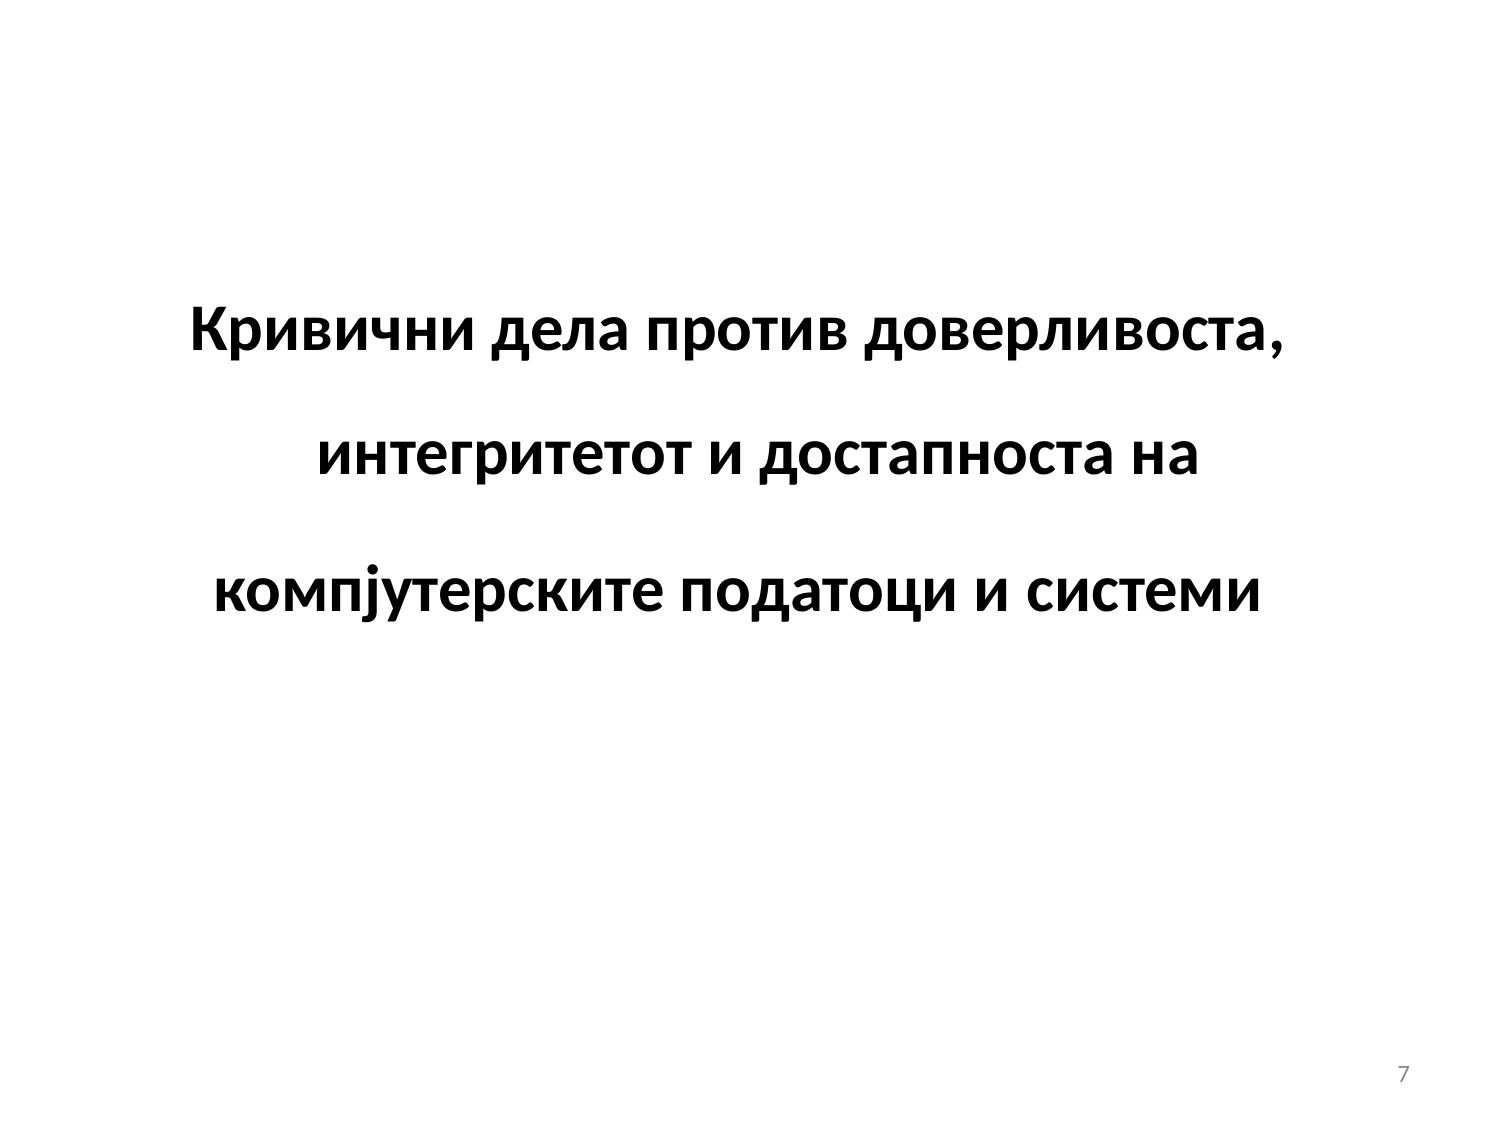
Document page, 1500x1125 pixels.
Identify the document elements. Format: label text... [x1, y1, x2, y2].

slide_number 7 [1074, 1042, 1425, 1103]
list Кривични дела против доверливоста, интегритетот и достапноста на компјутерските податоци и системи [63, 138, 1414, 882]
